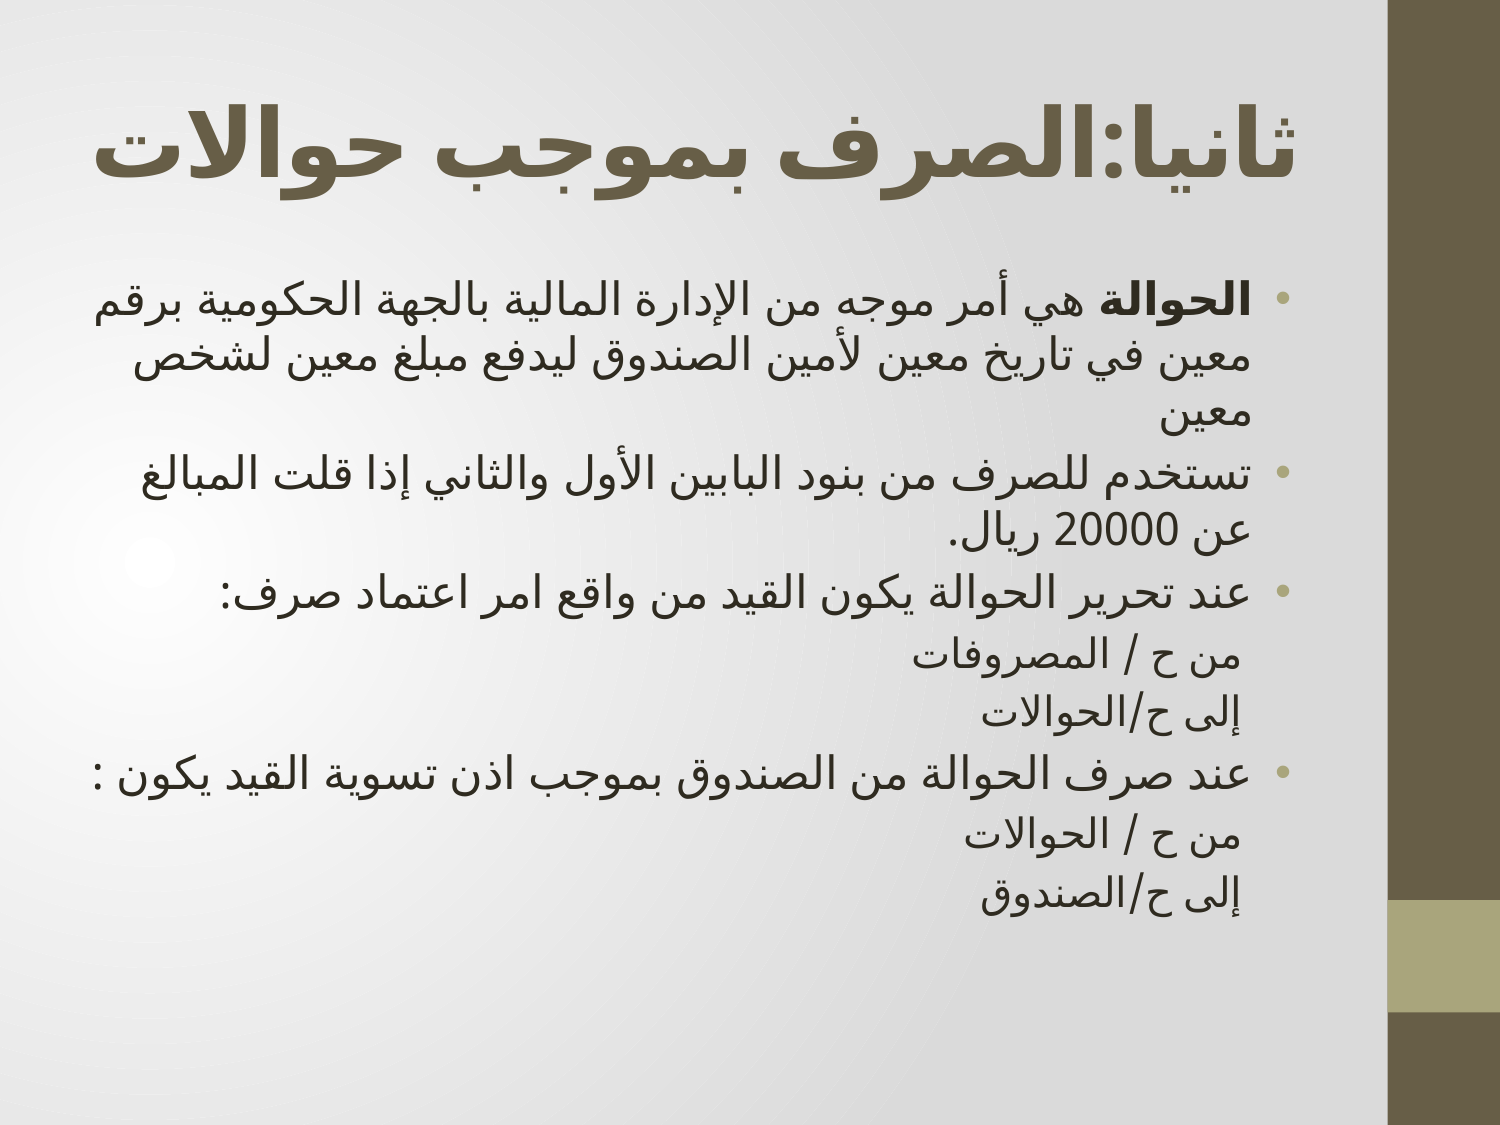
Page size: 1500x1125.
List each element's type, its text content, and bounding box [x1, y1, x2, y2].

list الحوالة هي أمر موجه من الإدارة المالية بالجهة الحكومية برقم معين في تاريخ معين لأمين الصندوق ليدفع مبلغ معين لشخص معين تستخدم للصرف من بنود البابين الأول والثاني إذا قلت المبالغ عن 20000 ريال. عند تحرير الحوالة يكون القيد من واقع امر اعتماد صرف: من ح / المصروفات إلى ح/الحوالات عند صرف الحوالة من الصندوق بموجب اذن تسوية القيد يكون : من ح / الحوالات إلى ح/الصندوق [75, 262, 1325, 1050]
title ثانيا:الصرف بموجب حوالات [75, 45, 1325, 233]
